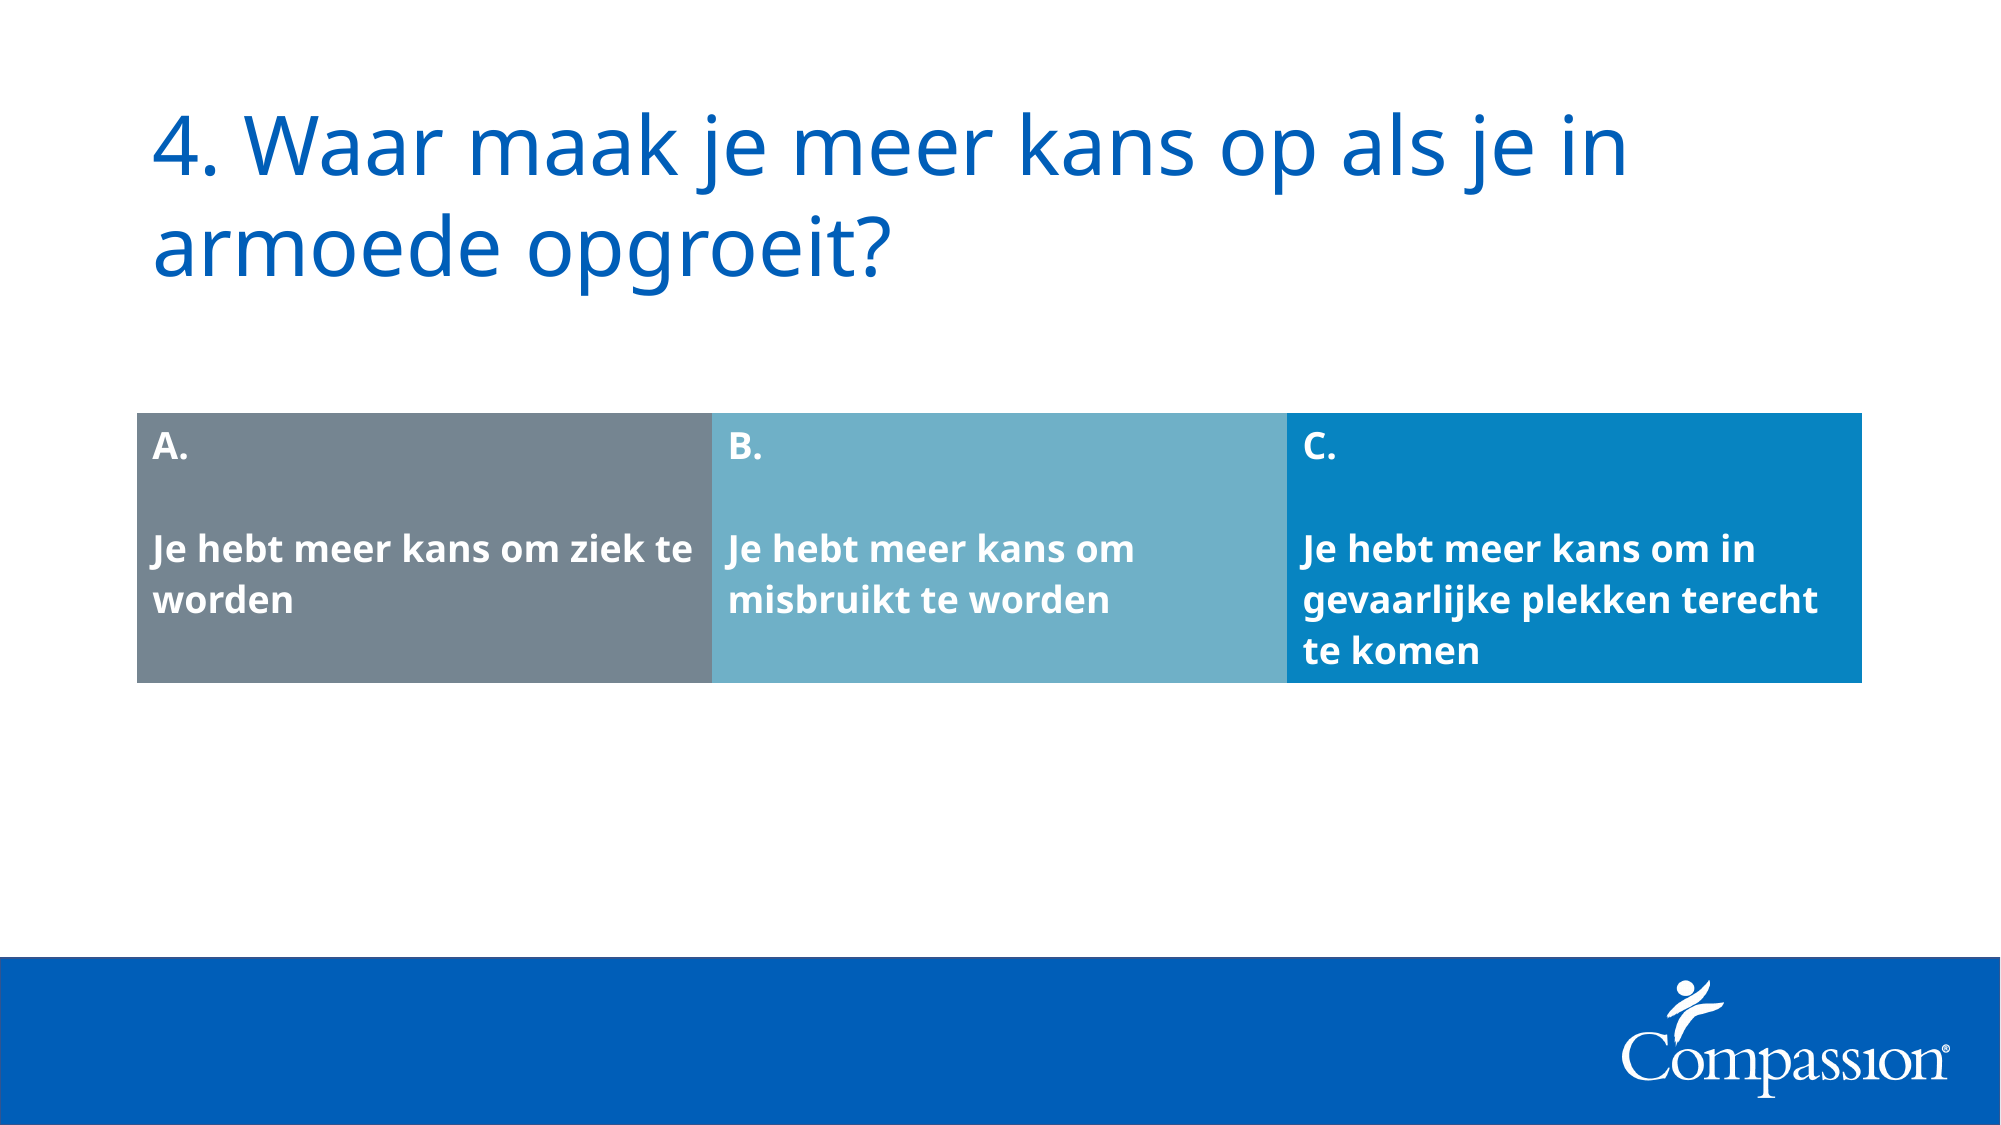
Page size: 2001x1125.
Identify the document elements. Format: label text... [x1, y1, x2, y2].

table_header A. Je hebt meer kans om ziek te worden [137, 413, 712, 683]
table_header C. Je hebt meer kans om in gevaarlijke plekken terecht te komen [1287, 413, 1862, 683]
picture [1622, 980, 1950, 1098]
title 4. Waar maak je meer kans op als je in armoede opgroeit? [137, 87, 1863, 305]
table_header B. Je hebt meer kans om misbruikt te worden [712, 413, 1287, 683]
